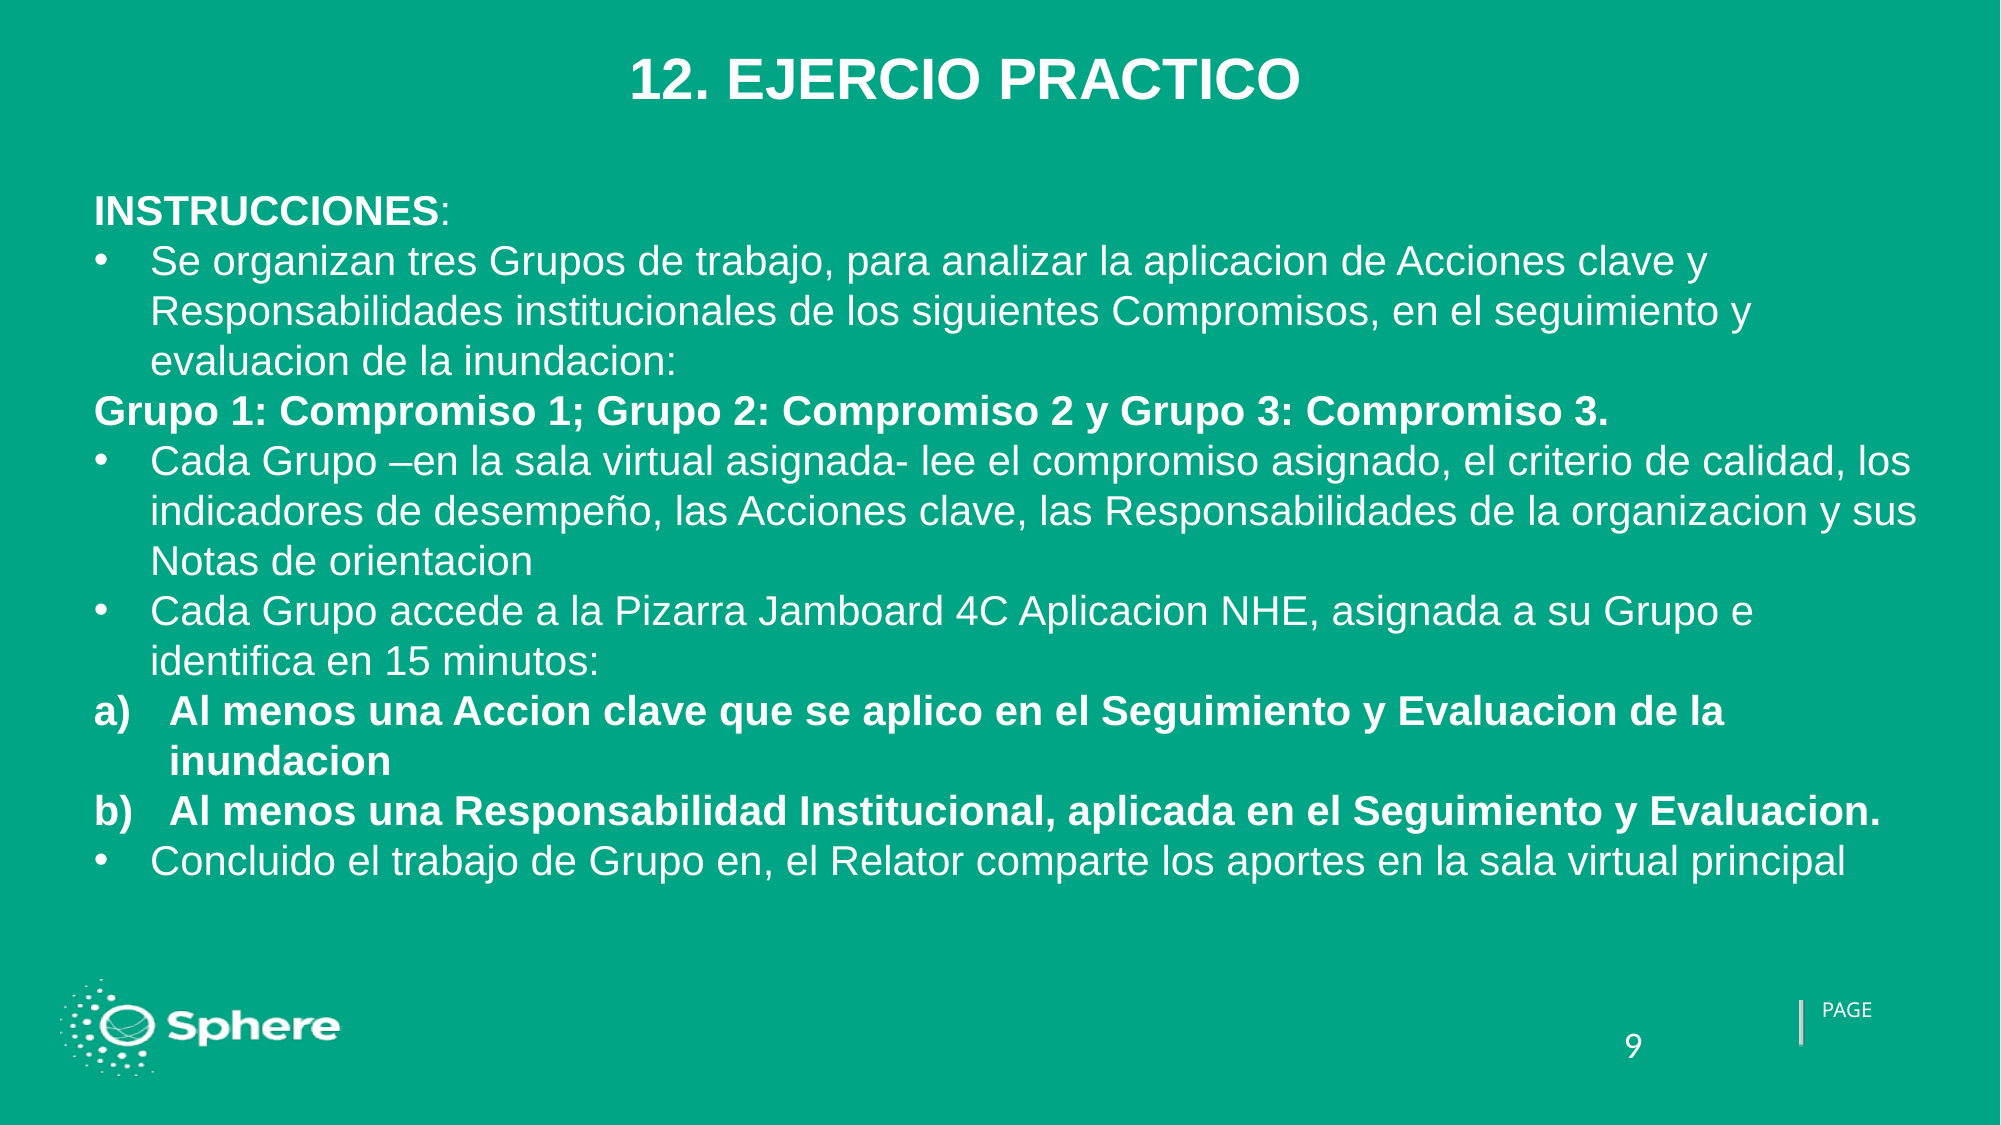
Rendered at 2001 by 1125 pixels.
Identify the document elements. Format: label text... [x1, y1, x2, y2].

slide_number 9 [1612, 1016, 1638, 1056]
text_box 12. EJERCIO PRACTICO [64, 35, 1868, 129]
picture [60, 979, 342, 1078]
text_box INSTRUCCIONES: Se organizan tres Grupos de trabajo, para analizar la aplicacion de Acciones clave y Responsabilidades institucionales de los siguientes Compromisos, en el seguimiento y evaluacion de la inundacion: Grupo 1: Compromiso 1; Grupo 2: Compromiso 2 y Grupo 3: Compromiso 3. Cada Grupo –en la sala virtual asignada- lee el compromiso asignado, el criterio de calidad, los indicadores de desempeño, las Acciones clave, las Responsabilidades de la organizacion y sus Notas de orientacion Cada Grupo accede a la Pizarra Jamboard 4C Aplicacion NHE, asignada a su Grupo e identifica en 15 minutos: Al menos una Accion clave que se aplico en el Seguimiento y Evaluacion de la inundacion Al menos una Responsabilidad Institucional, aplicada en el Seguimiento y Evaluacion. Concluido el trabajo de Grupo en, el Relator comparte los aportes en la sala virtual principal [79, 176, 1941, 892]
picture [1799, 1000, 1808, 1047]
